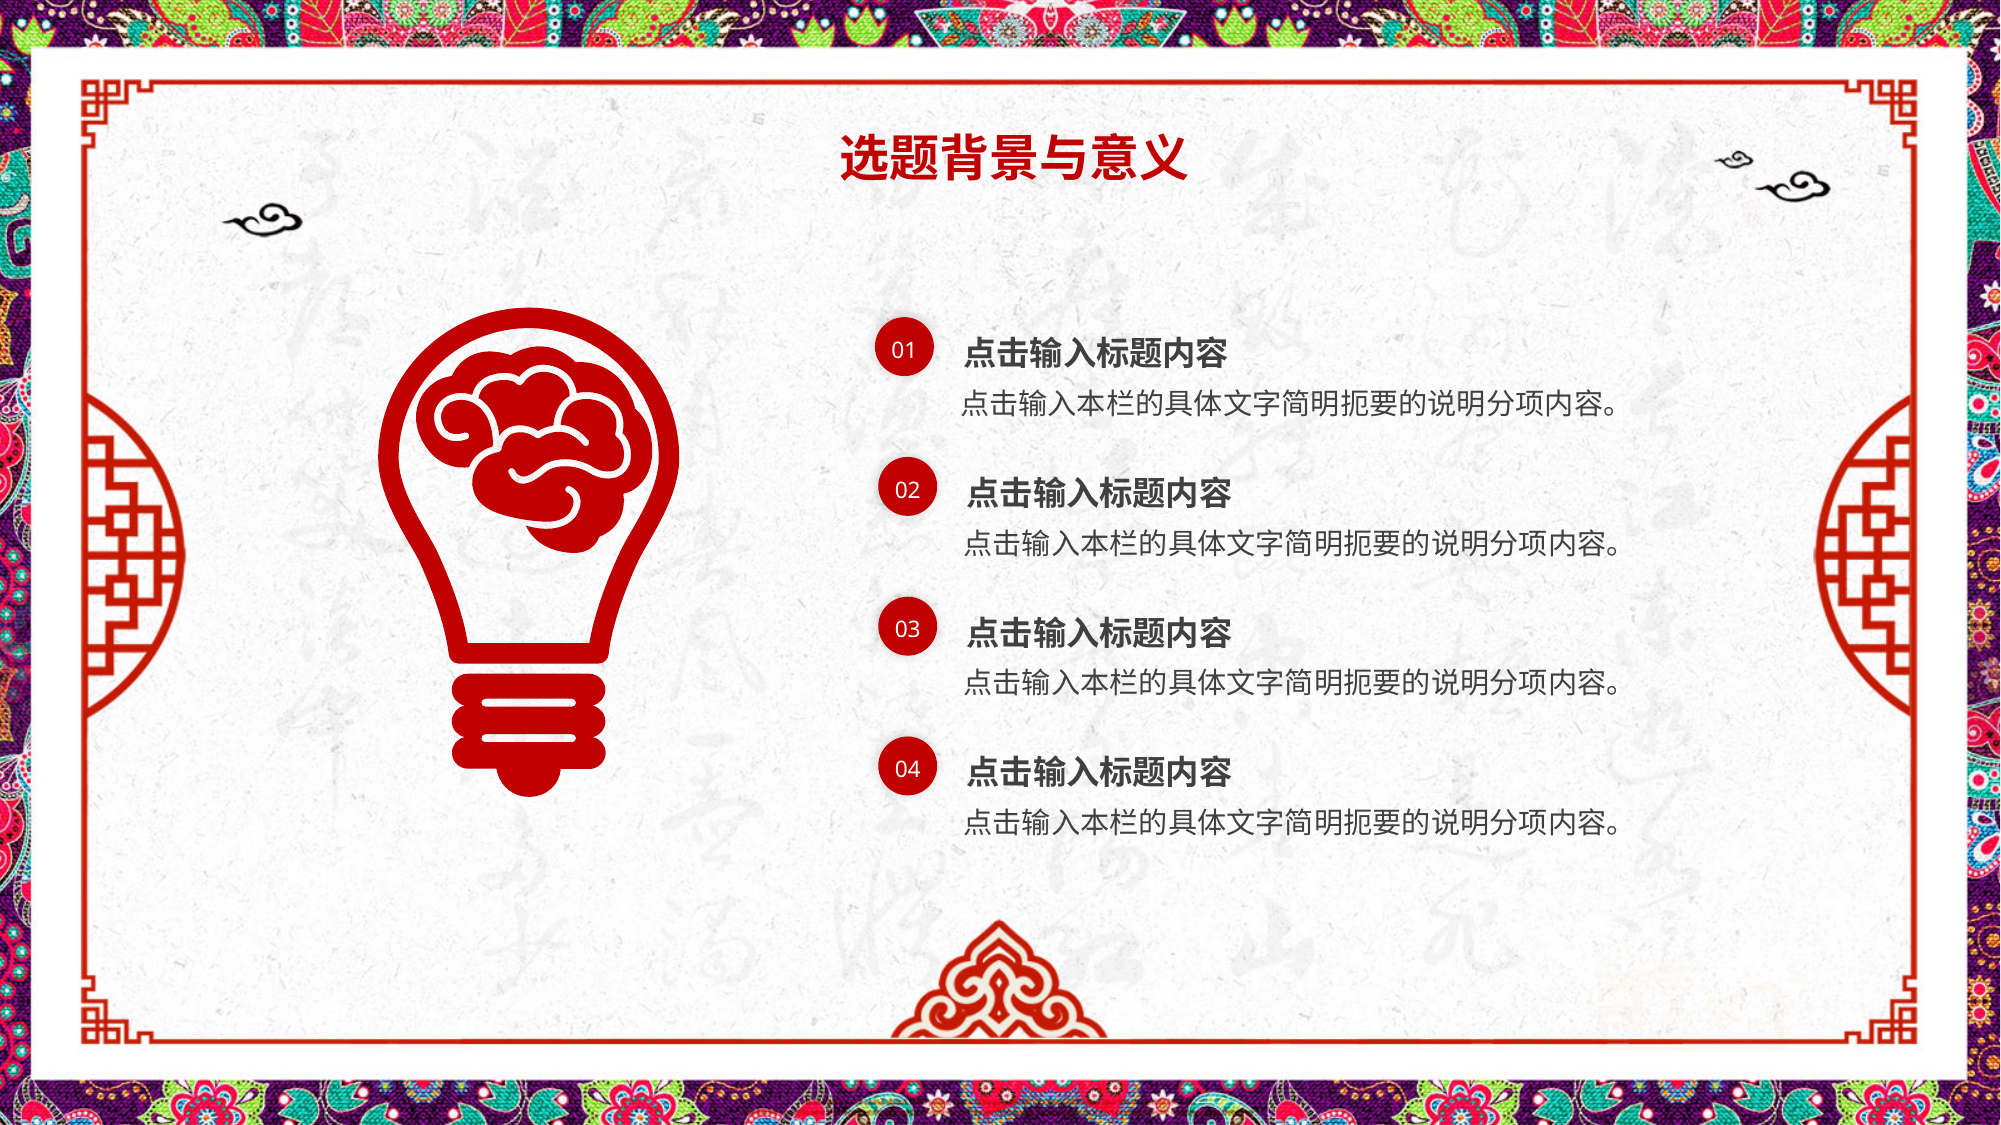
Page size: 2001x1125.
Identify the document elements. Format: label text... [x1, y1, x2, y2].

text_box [874, 316, 1685, 421]
text_box [451, 673, 606, 797]
text_box [451, 307, 606, 329]
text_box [878, 736, 1688, 841]
text_box [658, 381, 680, 526]
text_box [878, 596, 1688, 701]
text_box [878, 456, 1688, 561]
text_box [404, 330, 654, 555]
text_box [378, 383, 398, 524]
text_box 选题背景与意义 [782, 119, 1247, 195]
picture [0, 0, 2001, 1125]
text_box [419, 562, 638, 664]
